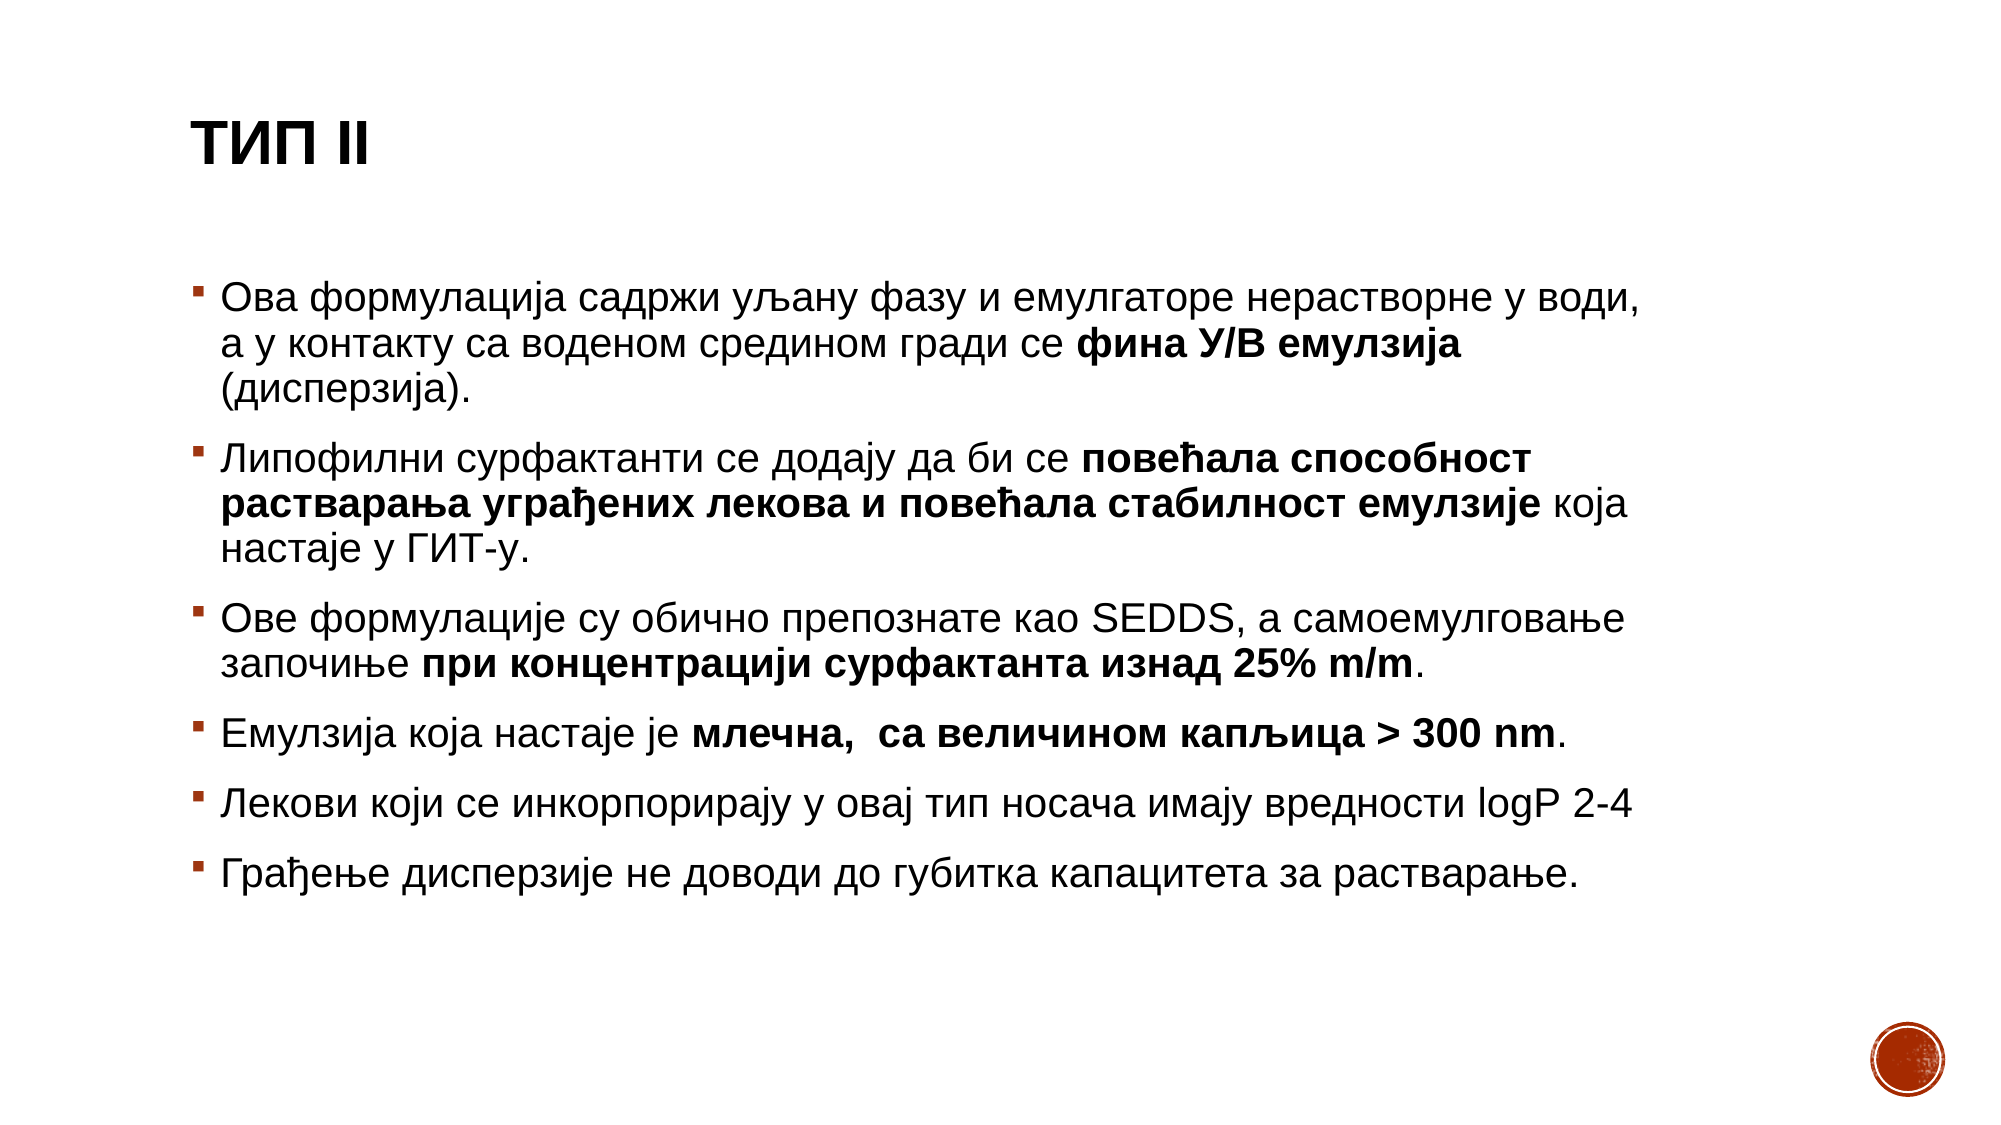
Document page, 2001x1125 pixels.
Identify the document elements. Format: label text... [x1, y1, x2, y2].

title ТИП II [175, 79, 1826, 344]
list Ова формулација садржи уљану фазу и емулгаторе нерастворне у води, а у контакту са воденом средином гради се фина У/В емулзија (дисперзија). Липофилни сурфактанти се додају да би се повећала способност растварања уграђених лекова и повећала стабилност емулзије која настаје у ГИТ-у. Ове формулације су обично препознате као SEDDS, а самоемулговање започиње при концентрацији сурфактанта изнад 25% m/m. Емулзија која настаје је млечна, са величином капљица > 300 nm. Лекови који се инкорпорирају у овај тип носача имају вредности logP 2-4 Грађење дисперзије не доводи до губитка капацитета за растварање. [175, 268, 1684, 1013]
